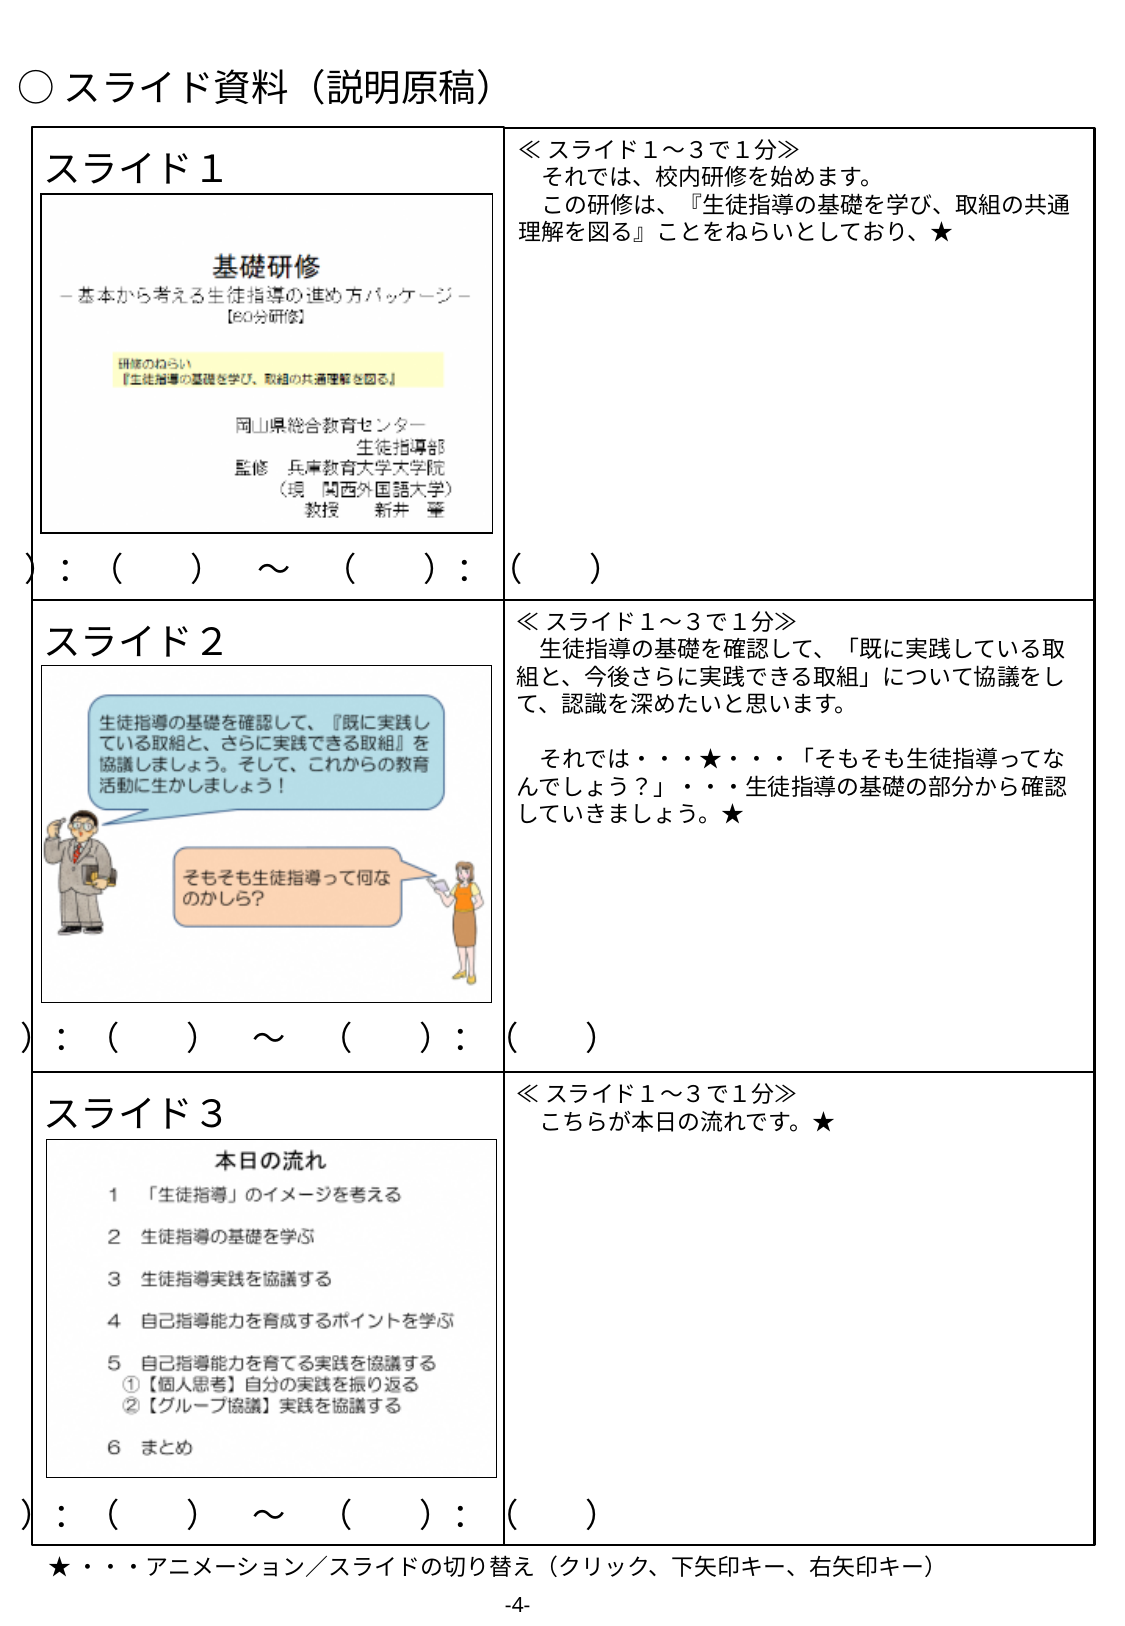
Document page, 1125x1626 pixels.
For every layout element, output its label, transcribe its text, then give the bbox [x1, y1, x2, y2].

picture [41, 665, 493, 1004]
text_box [502, 1070, 1097, 1547]
text_box ○スライド資料（説明原稿） [2, 56, 529, 117]
text_box [502, 126, 1097, 598]
text_box （ ）：（ ） ～ （ ）：（ ） [0, 540, 638, 596]
text_box ≪スライド１～３で１分≫ こちらが本日の流れです。★ [501, 1072, 1065, 1143]
text_box （ ）：（ ） ～ （ ）：（ ） [0, 1486, 634, 1542]
picture [45, 1139, 497, 1478]
text_box スライド３ [29, 1070, 502, 1486]
text_box スライド１ [29, 125, 506, 540]
text_box （ ）：（ ） ～ （ ）：（ ） [0, 1009, 634, 1064]
text_box ≪スライド１～３で１分≫ 生徒指導の基礎を確認して、「既に実践している取組と、今後さらに実践できる取組」について協議をして、認識を深めたいと思います。 それでは・・・★・・・「そもそも生徒指導ってなんでしょう？」・・・生徒指導の基礎の部分から確認していきましょう。★ [501, 600, 1095, 835]
text_box ≪スライド１～３で１分≫ それでは、校内研修を始めます。 この研修は、『生徒指導の基礎を学び、取組の共通理解を図る』ことをねらいとしており、★ [503, 127, 1095, 298]
text_box スライド２ [29, 598, 502, 1009]
picture [41, 194, 493, 533]
text_box スライド３ [29, 1542, 502, 1547]
text_box -4- [490, 1584, 635, 1625]
text_box ★・・・アニメーション／スライドの切り替え（クリック、下矢印キー、右矢印キー） [33, 1544, 963, 1588]
text_box スライド２ [29, 1064, 502, 1070]
text_box [502, 598, 1097, 1070]
